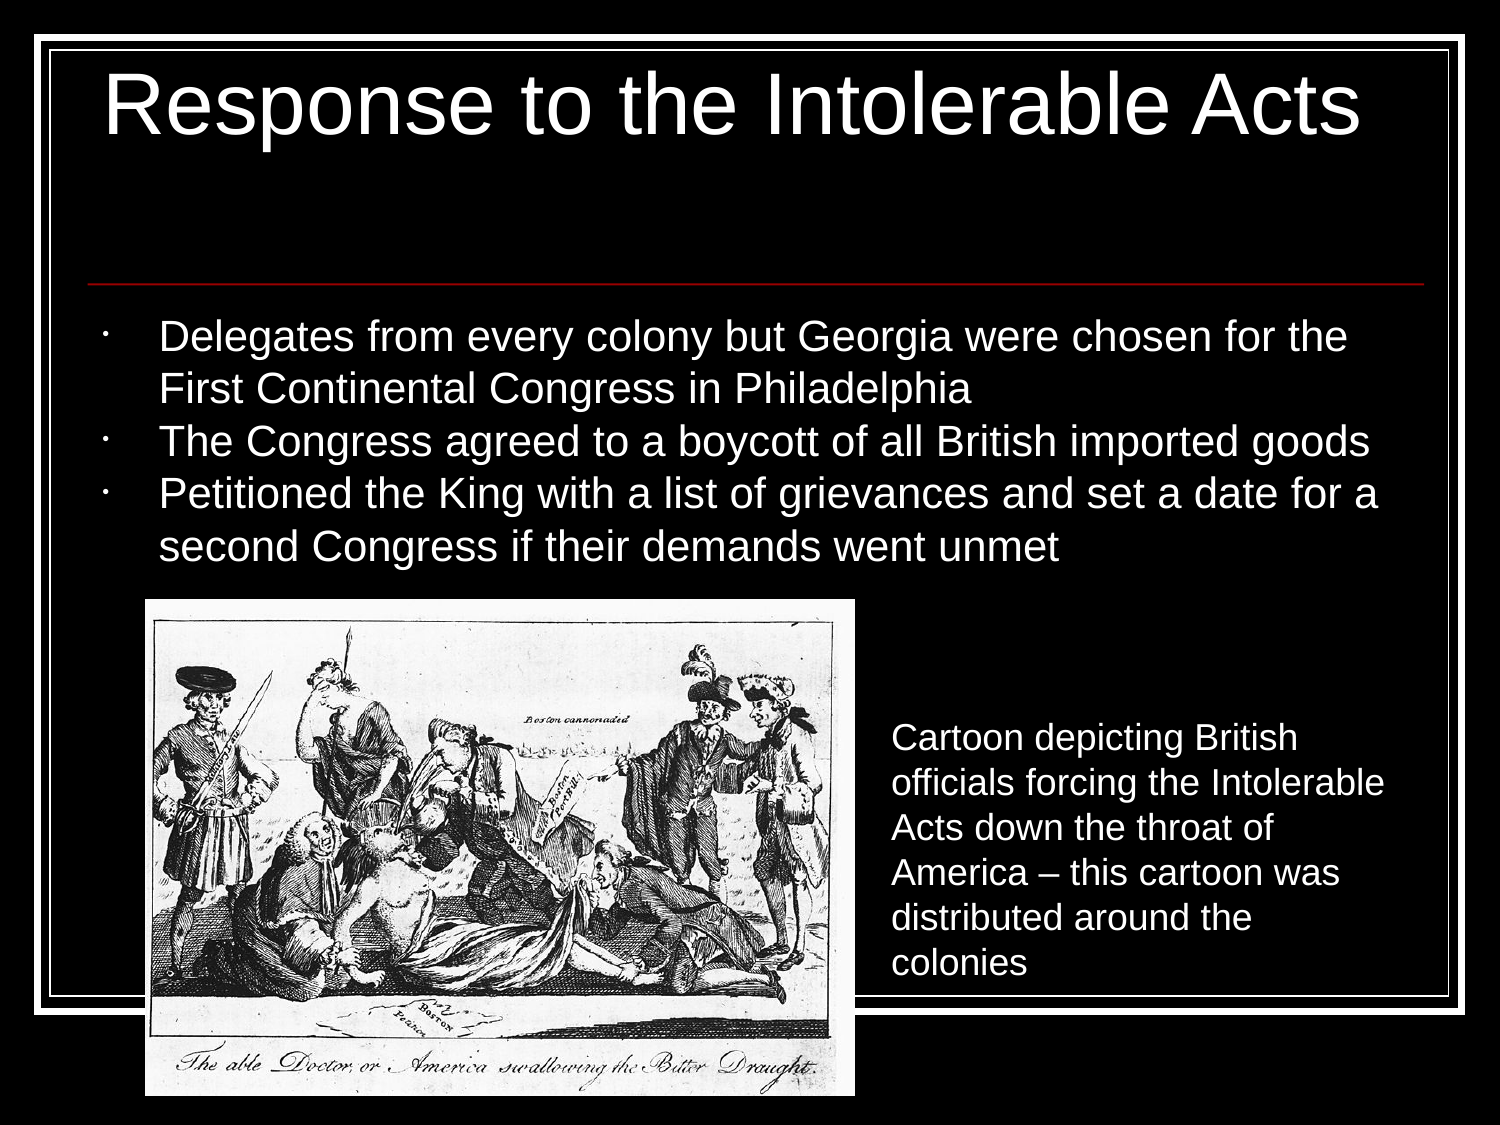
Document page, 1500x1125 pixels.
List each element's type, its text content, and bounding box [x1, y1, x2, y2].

text_box Delegates from every colony but Georgia were chosen for the First Continental Congress in Philadelphia The Congress agreed to a boycott of all British imported goods Petitioned the King with a list of grievances and set a date for a second Congress if their demands went unmet [87, 299, 1425, 619]
text_box Cartoon depicting British officials forcing the Intolerable Acts down the throat of America – this cartoon was distributed around the colonies [876, 704, 1414, 991]
picture [144, 599, 856, 1096]
text_box Response to the Intolerable Acts [87, 77, 1425, 265]
